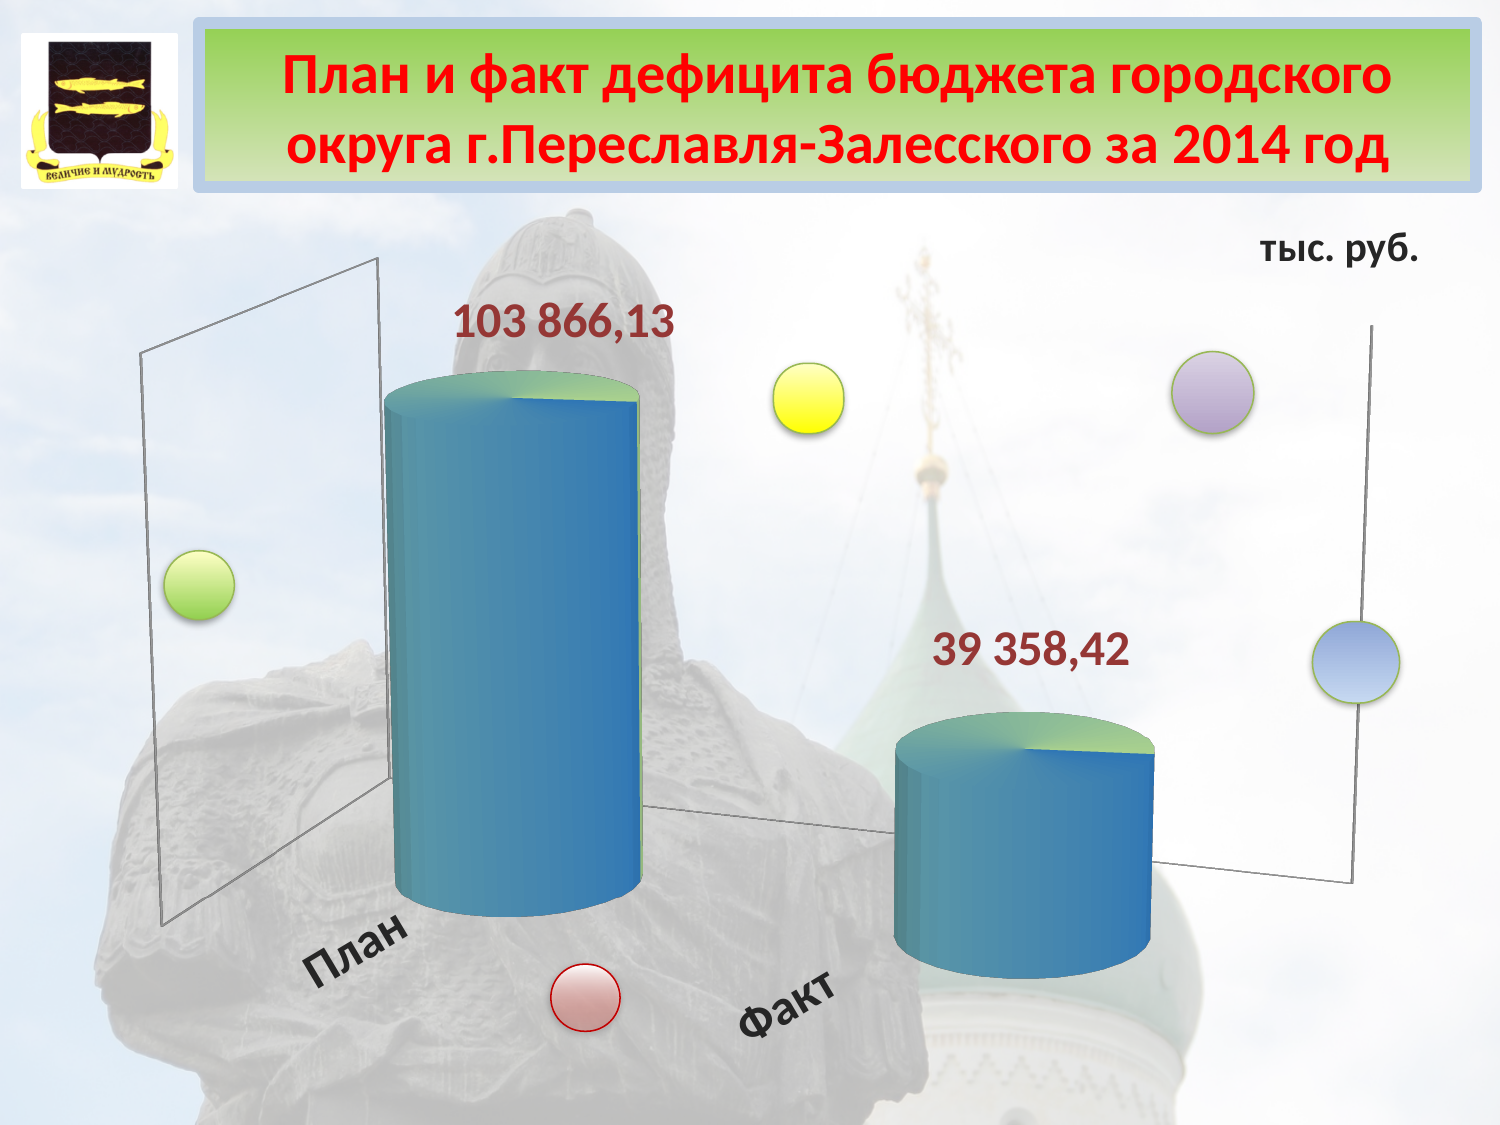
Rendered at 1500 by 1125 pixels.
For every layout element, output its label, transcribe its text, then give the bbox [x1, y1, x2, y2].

text_box План и факт дефицита бюджета городского округа г.Переславля-Залесского за 2014 год [197, 21, 1479, 189]
text_box [21, 33, 178, 189]
chart [81, 210, 1466, 1091]
